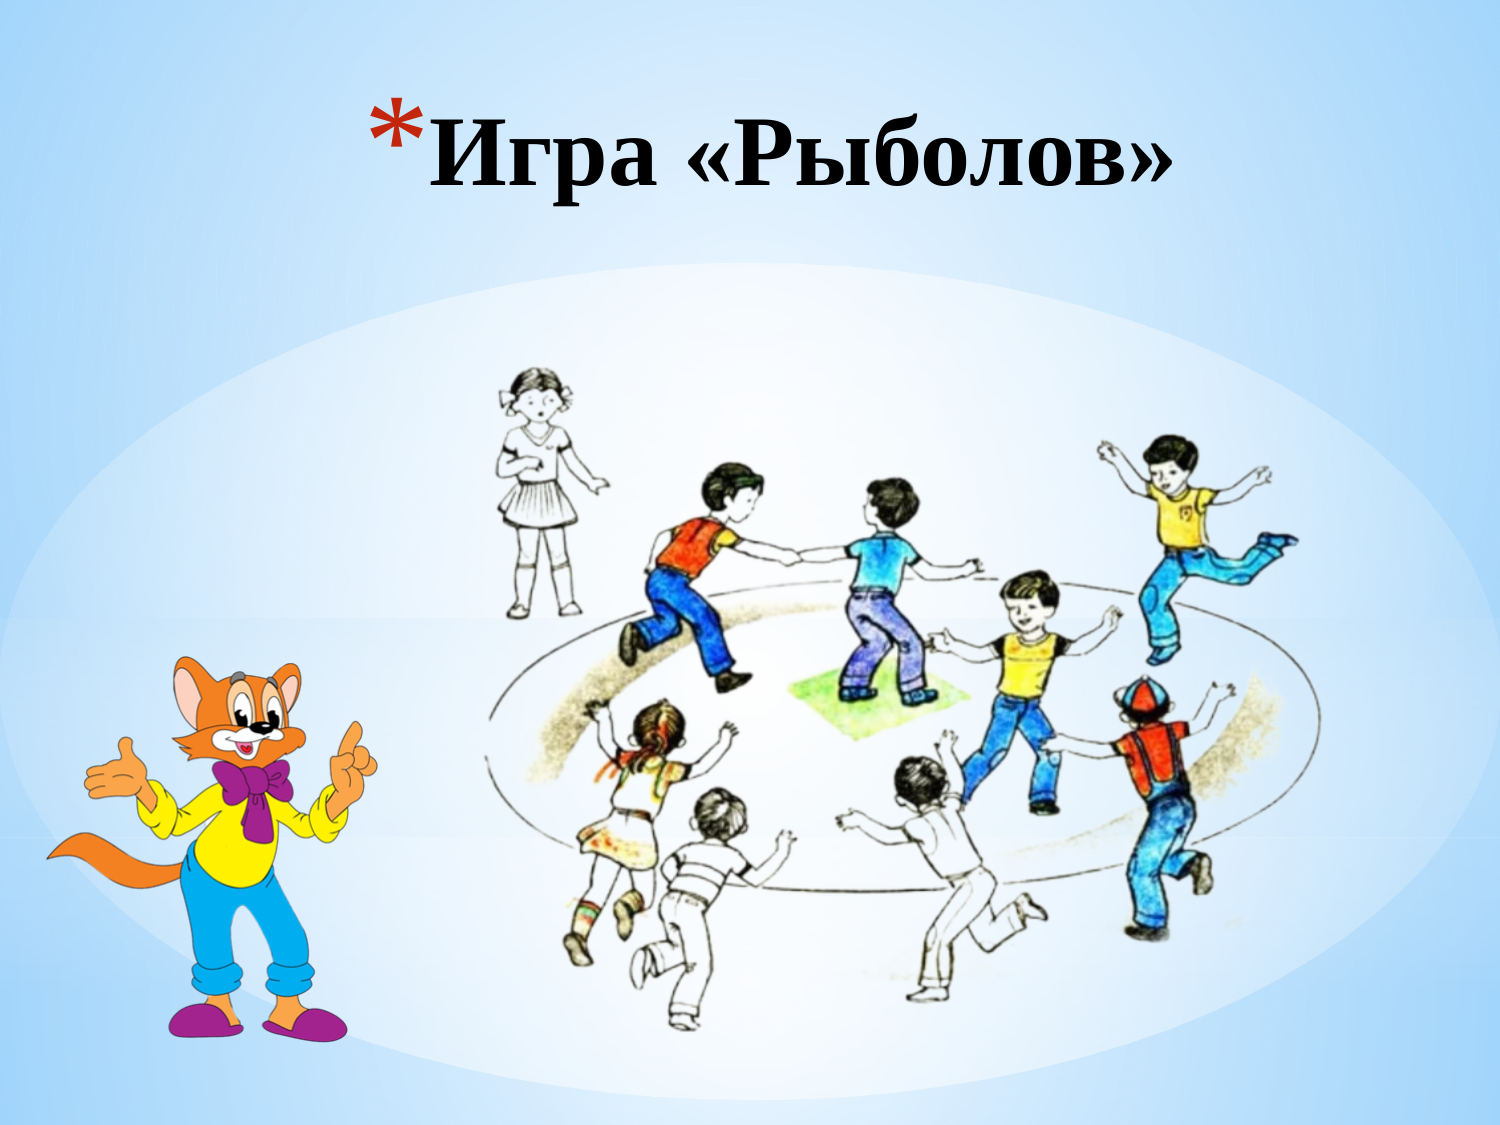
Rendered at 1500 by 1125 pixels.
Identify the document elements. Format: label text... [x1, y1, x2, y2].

picture [34, 644, 401, 1048]
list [418, 337, 1357, 1059]
title Игра «Рыболов» [301, 78, 1193, 266]
